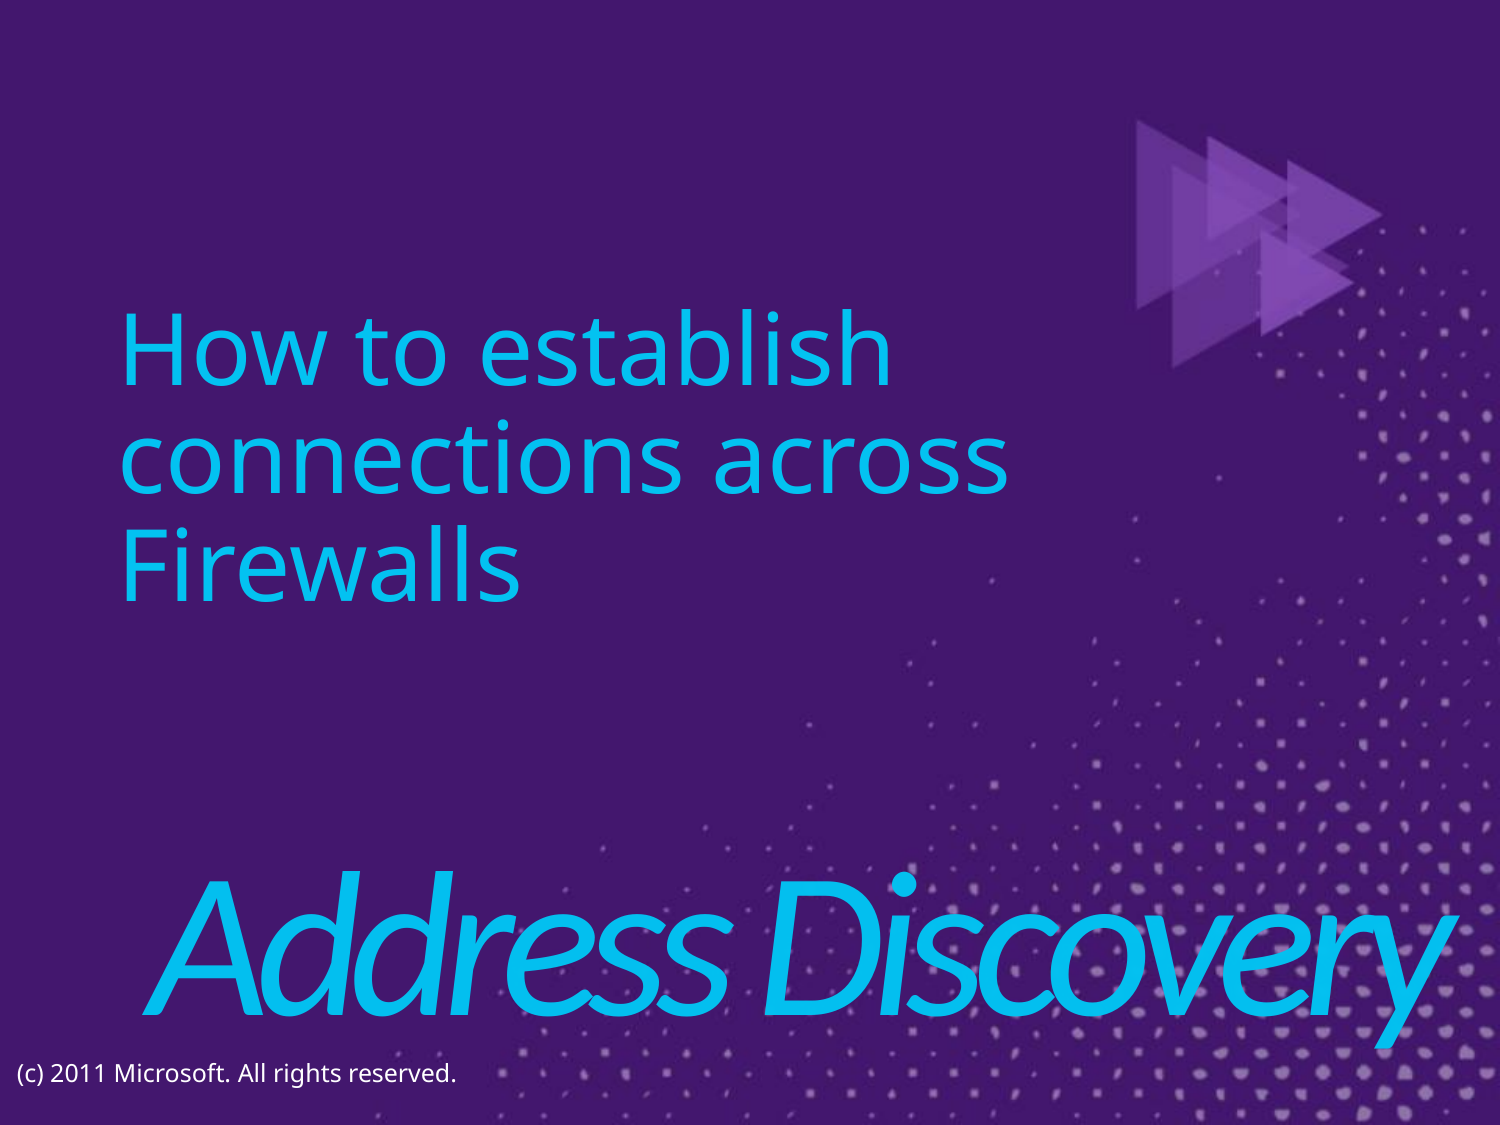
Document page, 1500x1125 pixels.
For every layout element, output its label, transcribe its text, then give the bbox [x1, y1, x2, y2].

picture [0, 0, 1500, 1125]
footer (c) 2011 Microsoft. All rights reserved. [0, 1042, 475, 1103]
list Address Discovery [88, 800, 1471, 1027]
title How to establish connections across Firewalls [102, 336, 1412, 587]
